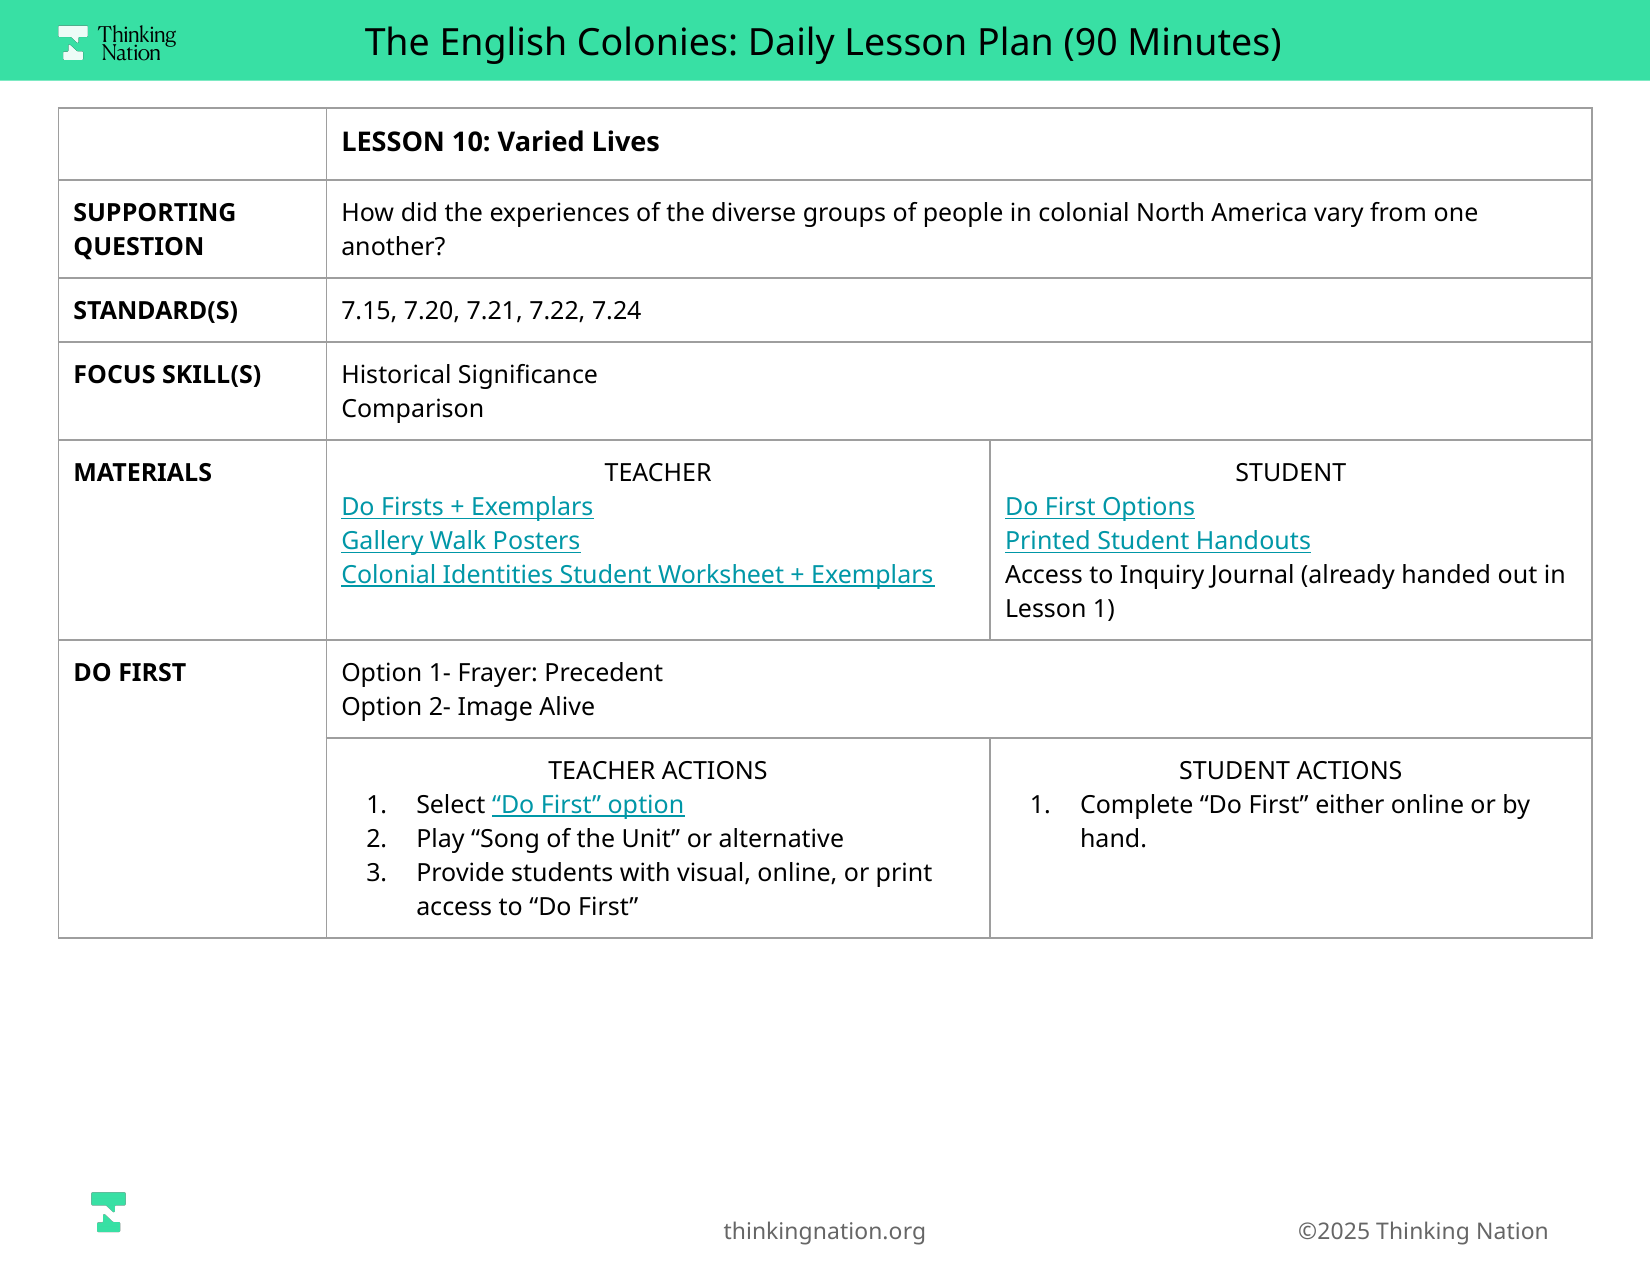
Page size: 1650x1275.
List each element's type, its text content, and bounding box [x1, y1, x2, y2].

table_cell STUDENT ACTIONS Complete “Do First” either online or by hand. [991, 739, 1591, 937]
table_cell TEACHER Do Firsts + Exemplars Gallery Walk Posters Colonial Identities Student Worksheet + Exemplars [327, 441, 989, 639]
table_cell How did the experiences of the diverse groups of people in colonial North America vary from one another? [327, 181, 1591, 277]
table_cell STANDARD(S) [59, 279, 326, 341]
table_cell Historical Significance Comparison [327, 343, 1591, 439]
table_cell TEACHER ACTIONS Select “Do First” option Play “Song of the Unit” or alternative Provide students with visual, online, or print access to “Do First” [327, 739, 989, 937]
text_box thinkingnation.org [629, 1200, 1021, 1240]
picture [45, 14, 180, 85]
table_cell FOCUS SKILL(S) [59, 343, 326, 439]
picture [80, 1184, 136, 1240]
table_cell Option 1- Frayer: Precedent Option 2- Image Alive [327, 641, 1591, 737]
table_cell SUPPORTING QUESTION [59, 181, 326, 277]
table_header LESSON 10: Varied Lives [327, 109, 1591, 179]
table_cell MATERIALS [59, 441, 326, 639]
text_box ©2025 Thinking Nation [1174, 1200, 1566, 1240]
table_cell DO FIRST [59, 641, 326, 937]
text_box The English Colonies: Daily Lesson Plan (90 Minutes) [0, 0, 1650, 81]
table_header [59, 109, 326, 179]
table_cell 7.15, 7.20, 7.21, 7.22, 7.24 [327, 279, 1591, 341]
table_cell STUDENT Do First Options Printed Student Handouts Access to Inquiry Journal (already handed out in Lesson 1) [991, 441, 1591, 639]
